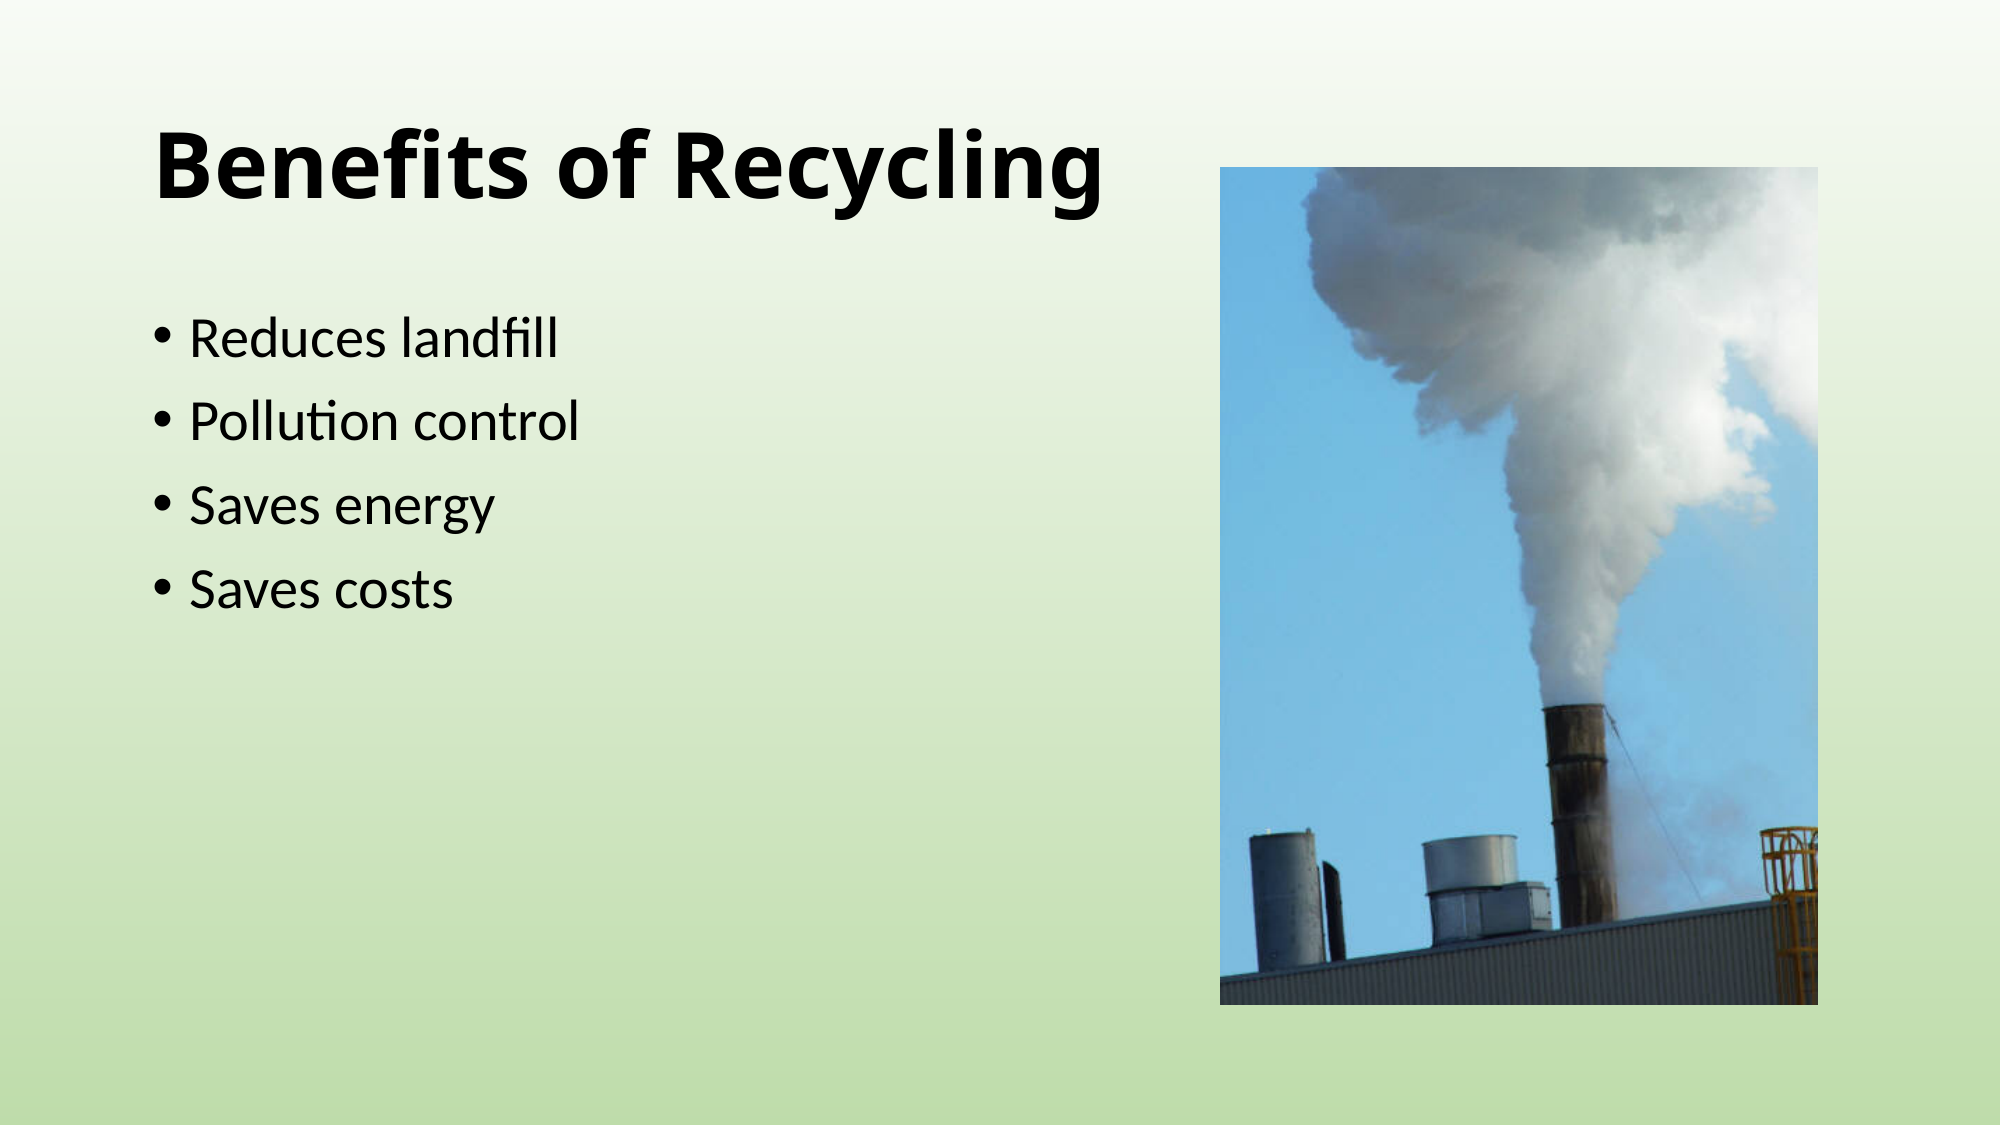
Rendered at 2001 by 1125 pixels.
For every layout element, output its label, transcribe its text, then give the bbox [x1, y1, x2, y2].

picture [1220, 167, 1818, 1005]
title Benefits of Recycling [137, 59, 1863, 278]
list Reduces landfill Pollution control Saves energy Saves costs [137, 299, 978, 661]
